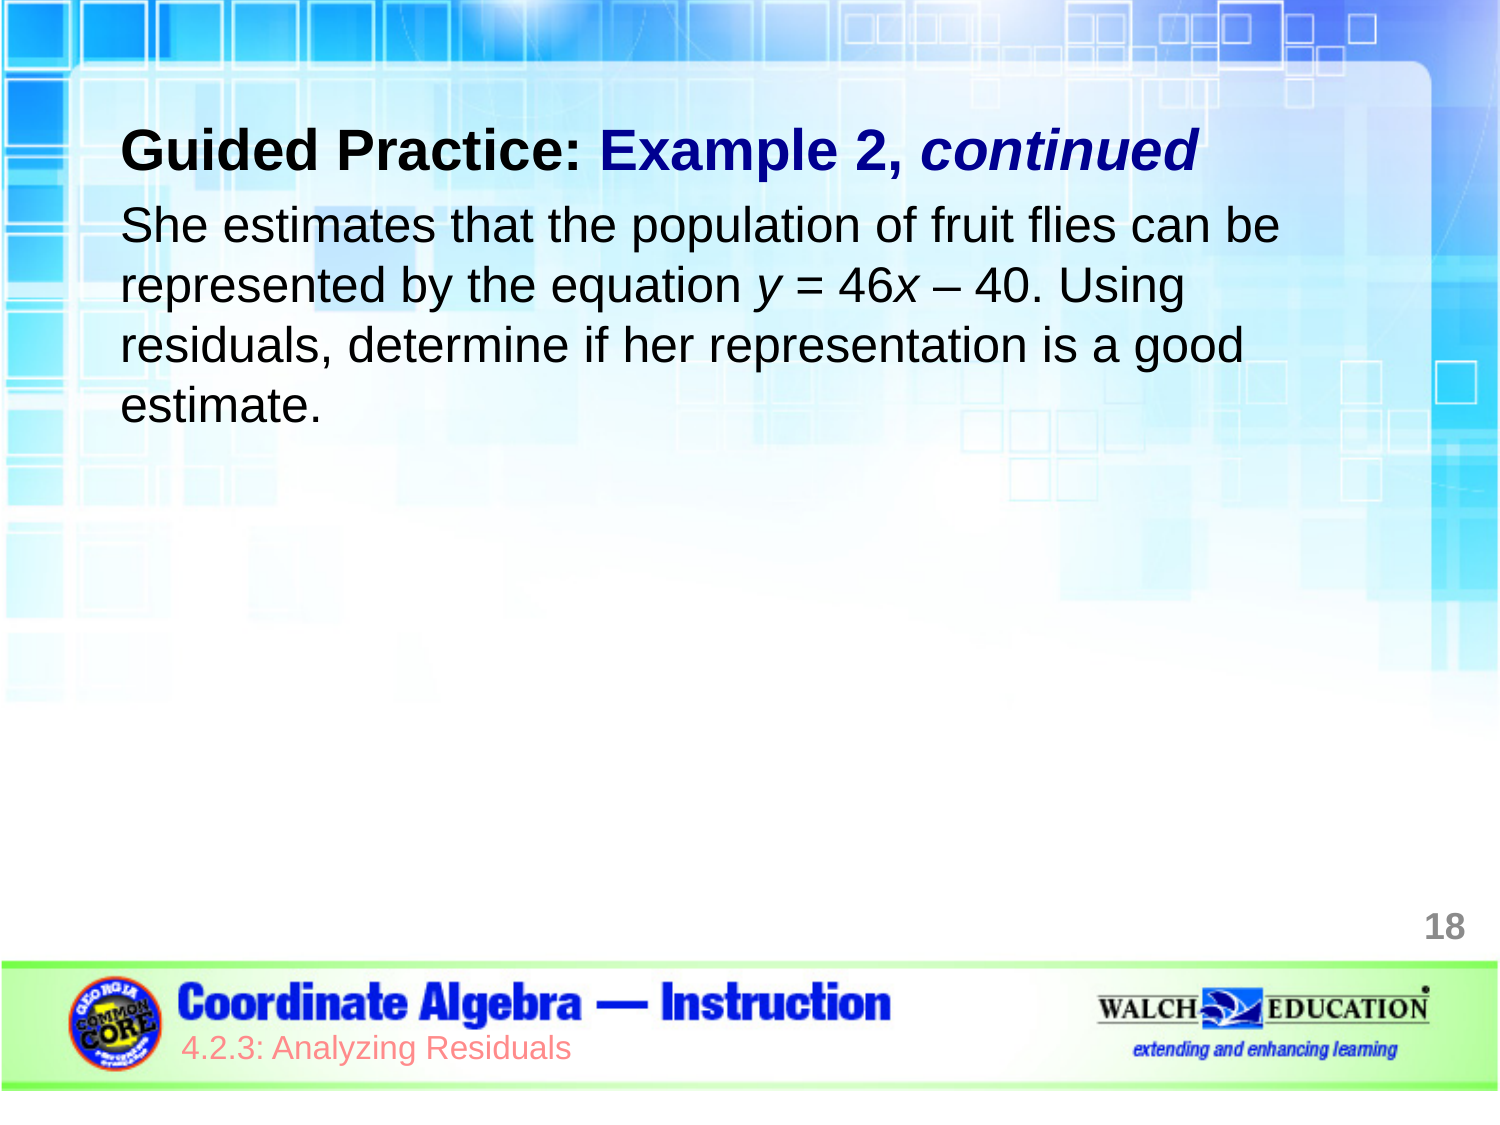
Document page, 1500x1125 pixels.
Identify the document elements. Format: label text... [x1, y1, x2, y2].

subtitle Guided Practice: Example 2, continued She estimates that the population of fruit flies can be represented by the equation y = 46x – 40. Using residuals, determine if her representation is a good estimate. [105, 105, 1390, 925]
slide_number 18 [1361, 901, 1481, 949]
picture [1, 0, 1500, 1091]
footer 4.2.3: Analyzing Residuals [166, 1024, 1080, 1069]
